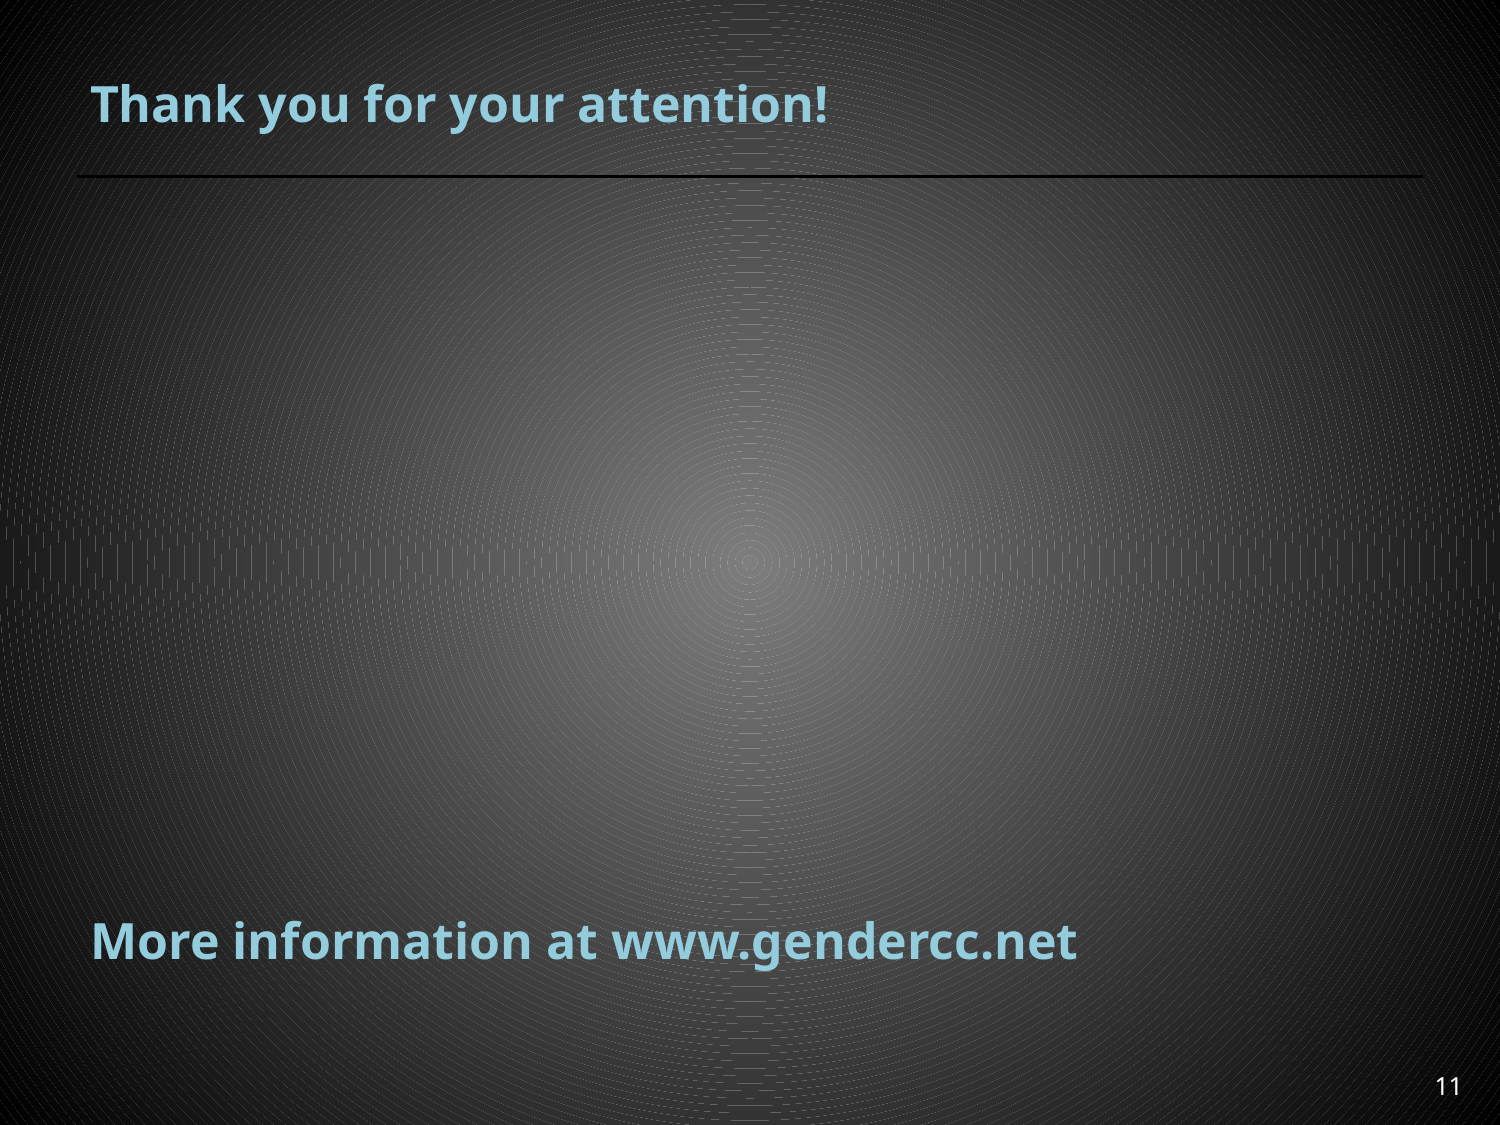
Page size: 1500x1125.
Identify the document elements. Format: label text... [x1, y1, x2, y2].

text_box More information at www.gendercc.net [75, 881, 1426, 998]
title Thank you for your attention! [75, 45, 1425, 161]
slide_number 11 [1128, 1057, 1478, 1118]
